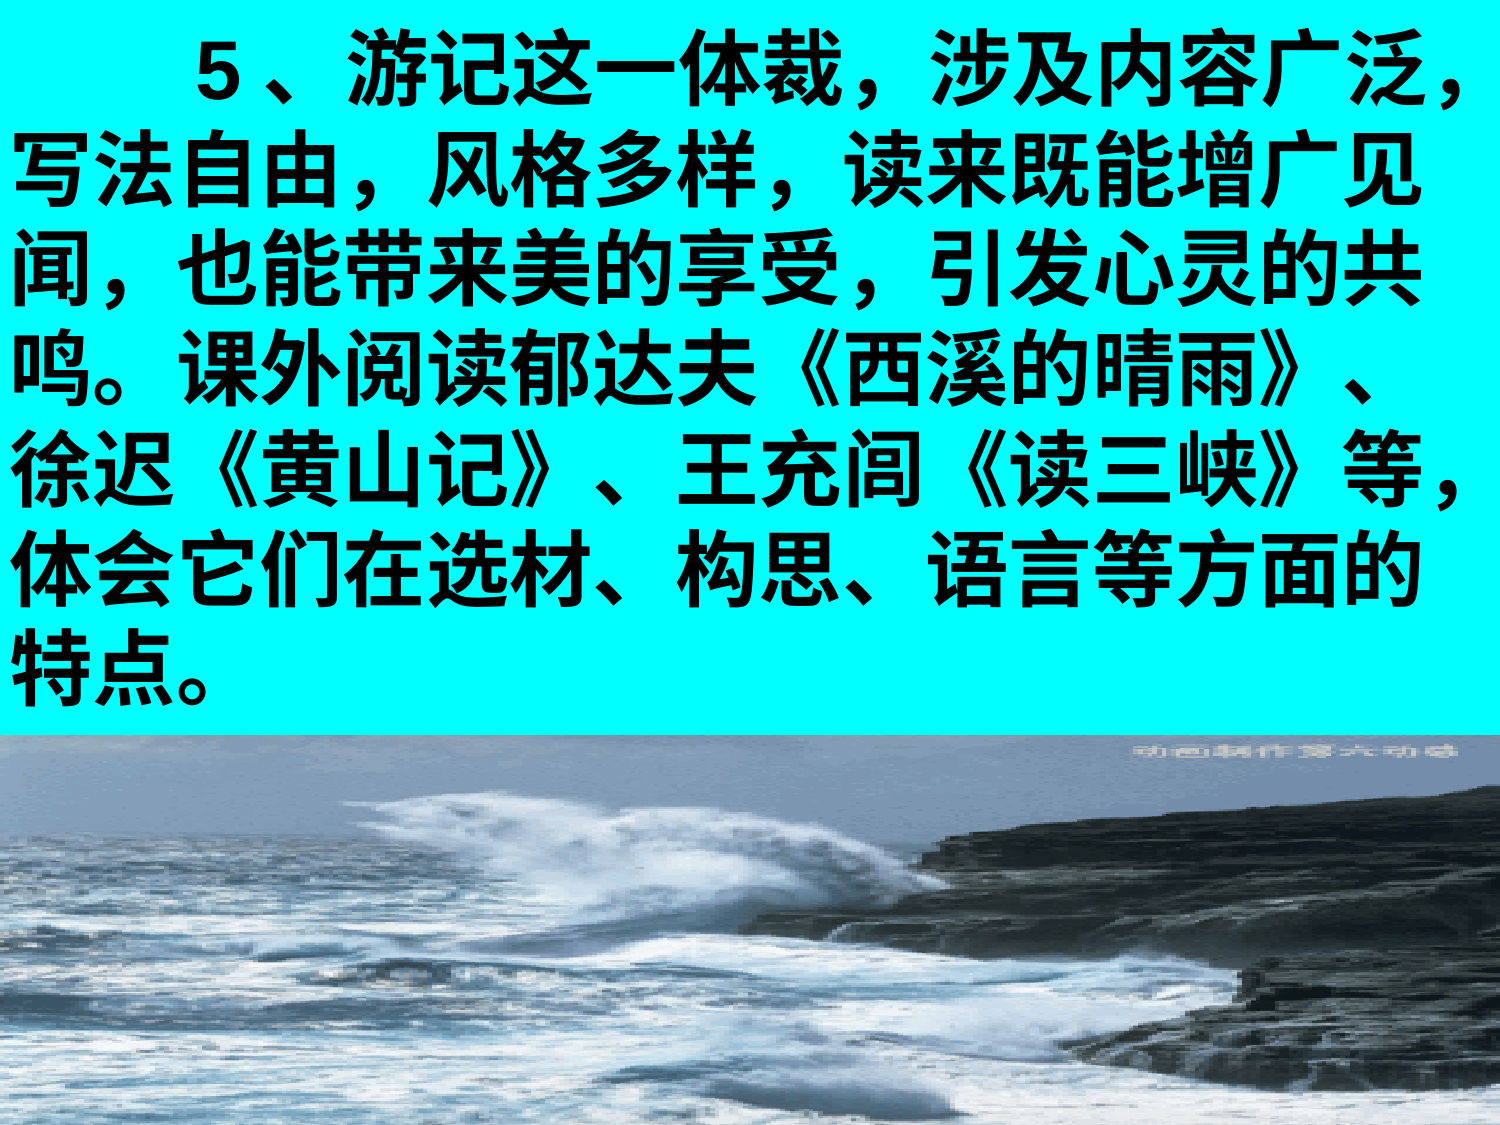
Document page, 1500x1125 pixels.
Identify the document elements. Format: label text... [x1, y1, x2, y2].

picture [0, 735, 1500, 1125]
list 5、游记这一体裁，涉及内容广泛，写法自由，风格多样，读来既能增广见闻，也能带来美的享受，引发心灵的共鸣。课外阅读郁达夫《西溪的晴雨》、徐迟《黄山记》、王充闾《读三峡》等，体会它们在选材、构思、语言等方面的特点。 [0, 9, 1500, 735]
